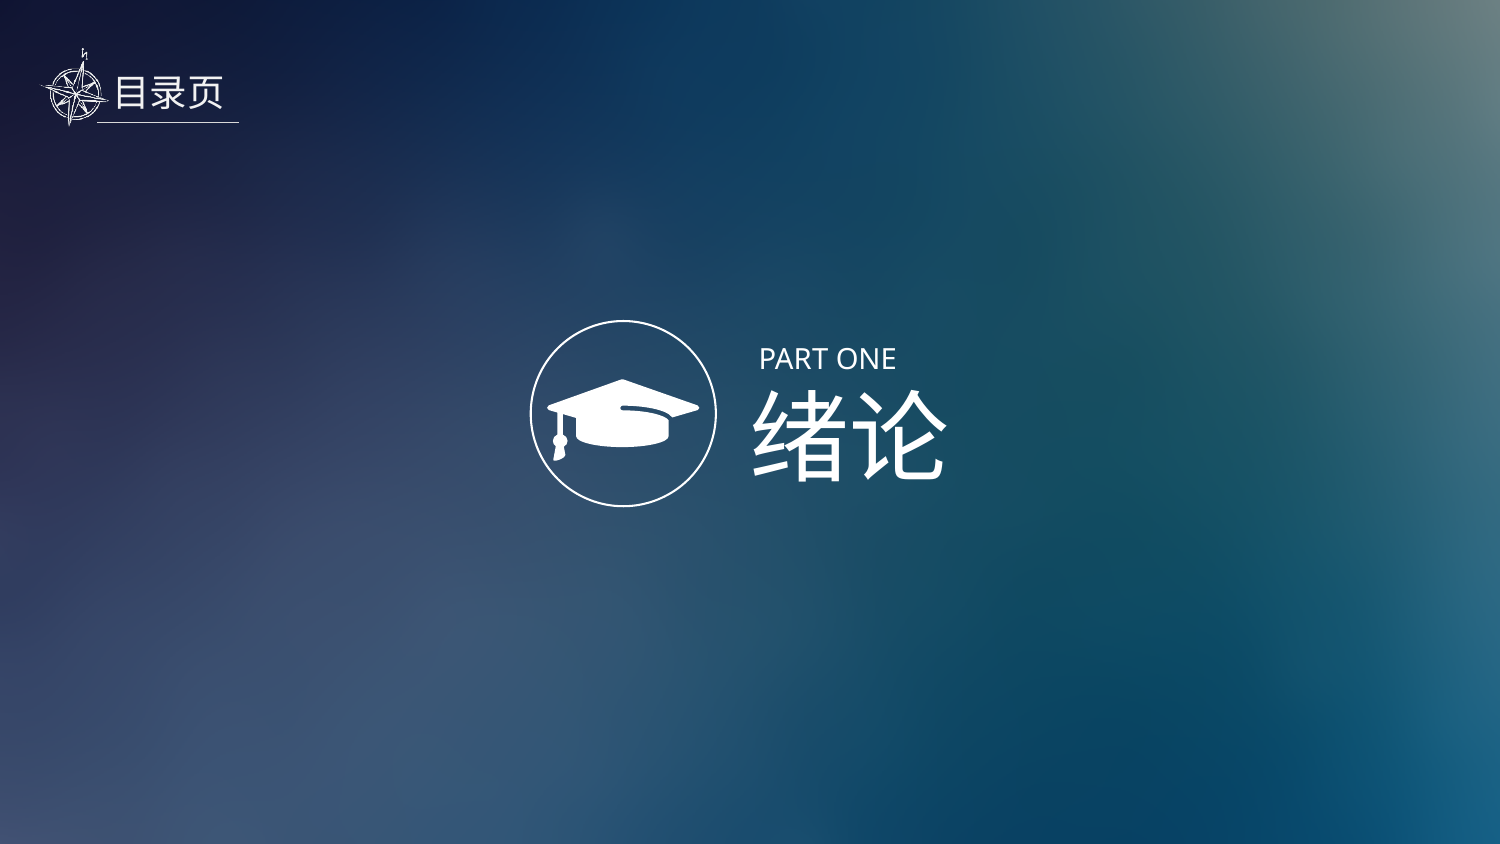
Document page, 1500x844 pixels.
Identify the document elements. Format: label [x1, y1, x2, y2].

text_box [530, 321, 716, 507]
text_box [729, 333, 970, 504]
text_box [38, 48, 263, 127]
picture [0, 0, 1500, 844]
